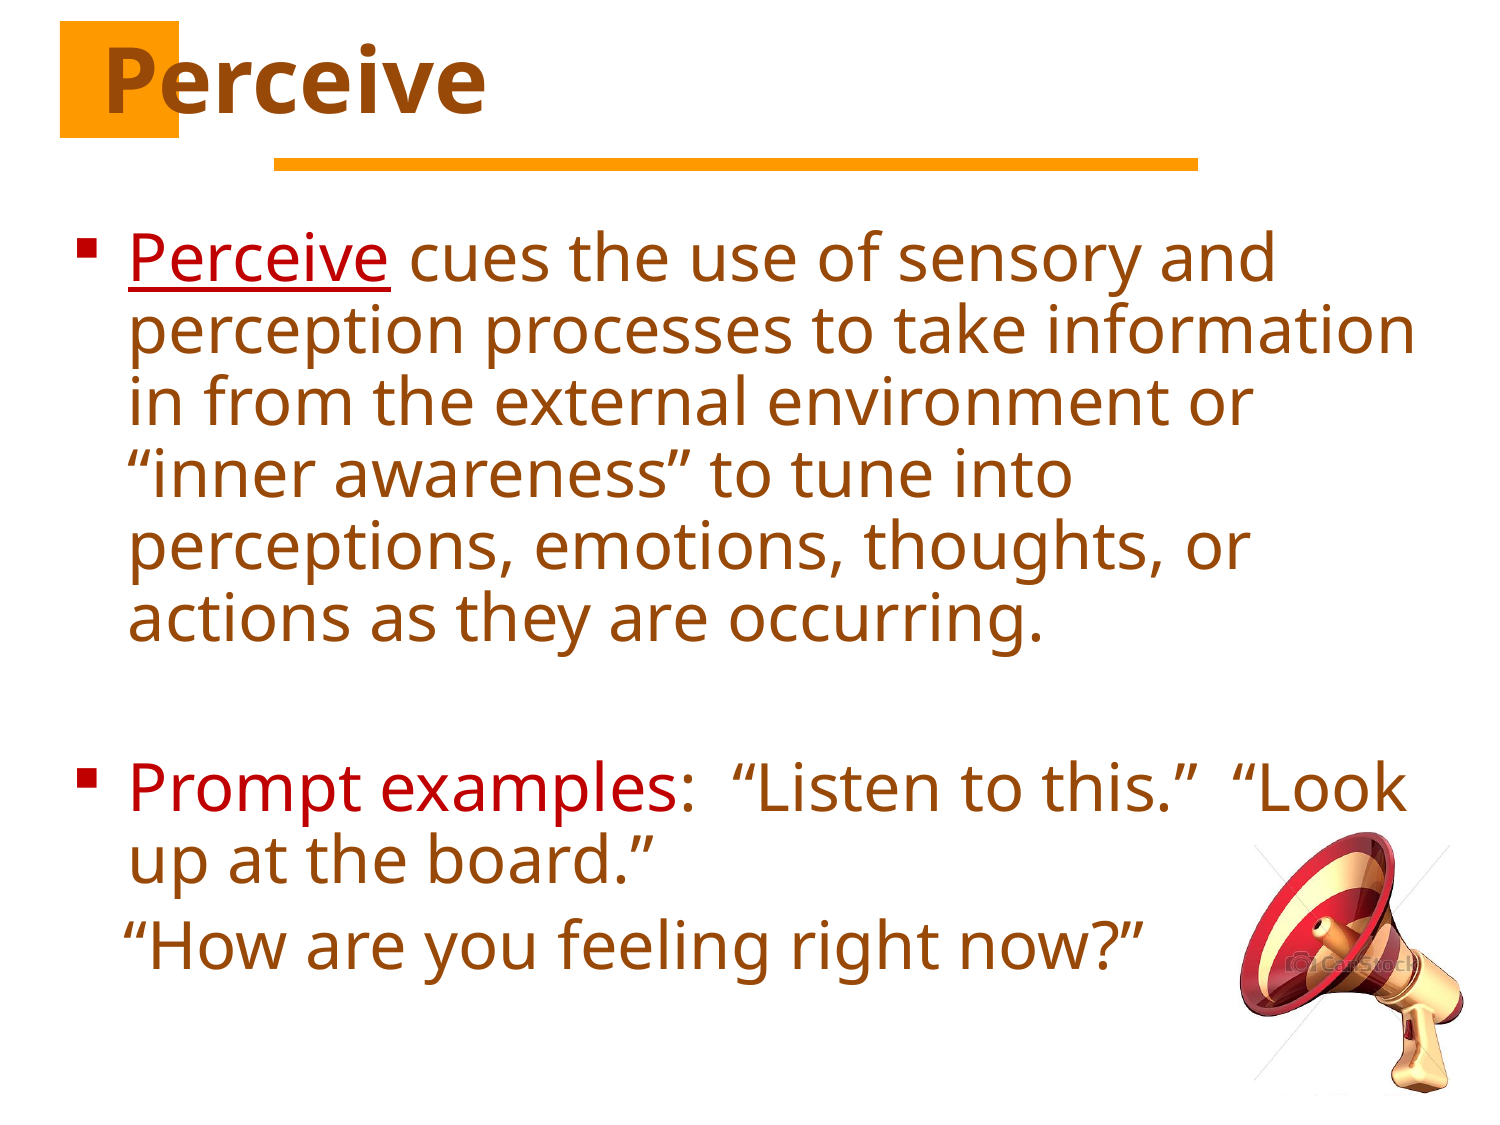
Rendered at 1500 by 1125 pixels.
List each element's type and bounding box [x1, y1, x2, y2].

list [56, 216, 1470, 994]
text_box [58, 19, 181, 140]
picture [1238, 830, 1470, 1096]
title [85, 17, 786, 138]
